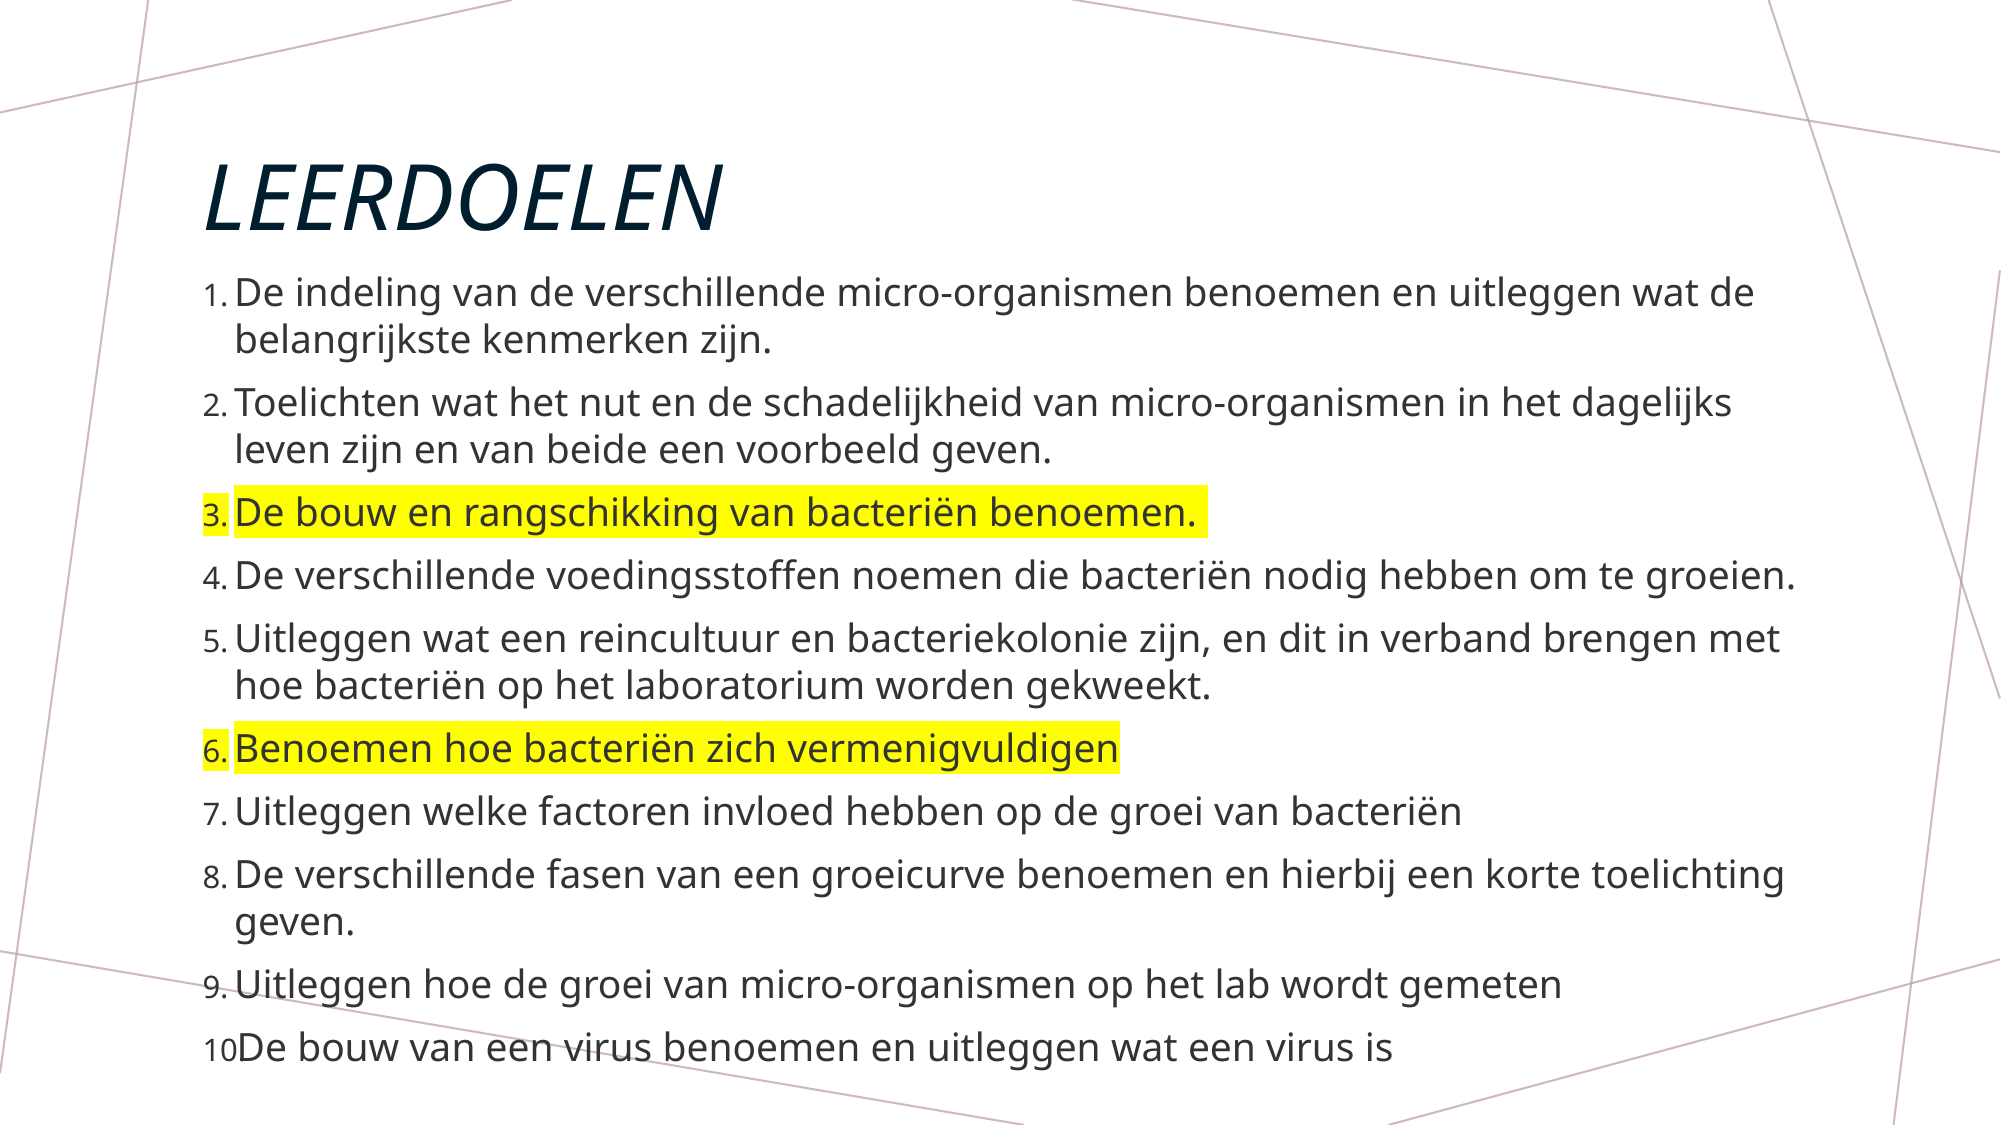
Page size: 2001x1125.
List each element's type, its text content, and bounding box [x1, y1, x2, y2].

title Leerdoelen [187, 87, 1813, 260]
list De indeling van de verschillende micro-organismen benoemen en uitleggen wat de belangrijkste kenmerken zijn. Toelichten wat het nut en de schadelijkheid van micro-organismen in het dagelijks leven zijn en van beide een voorbeeld geven. De bouw en rangschikking van bacteriën benoemen. De verschillende voedingsstoffen noemen die bacteriën nodig hebben om te groeien. Uitleggen wat een reincultuur en bacteriekolonie zijn, en dit in verband brengen met hoe bacteriën op het laboratorium worden gekweekt. Benoemen hoe bacteriën zich vermenigvuldigen Uitleggen welke factoren invloed hebben op de groei van bacteriën De verschillende fasen van een groeicurve benoemen en hierbij een korte toelichting geven. Uitleggen hoe de groei van micro-organismen op het lab wordt gemeten De bouw van een virus benoemen en uitleggen wat een virus is [187, 260, 1813, 1098]
